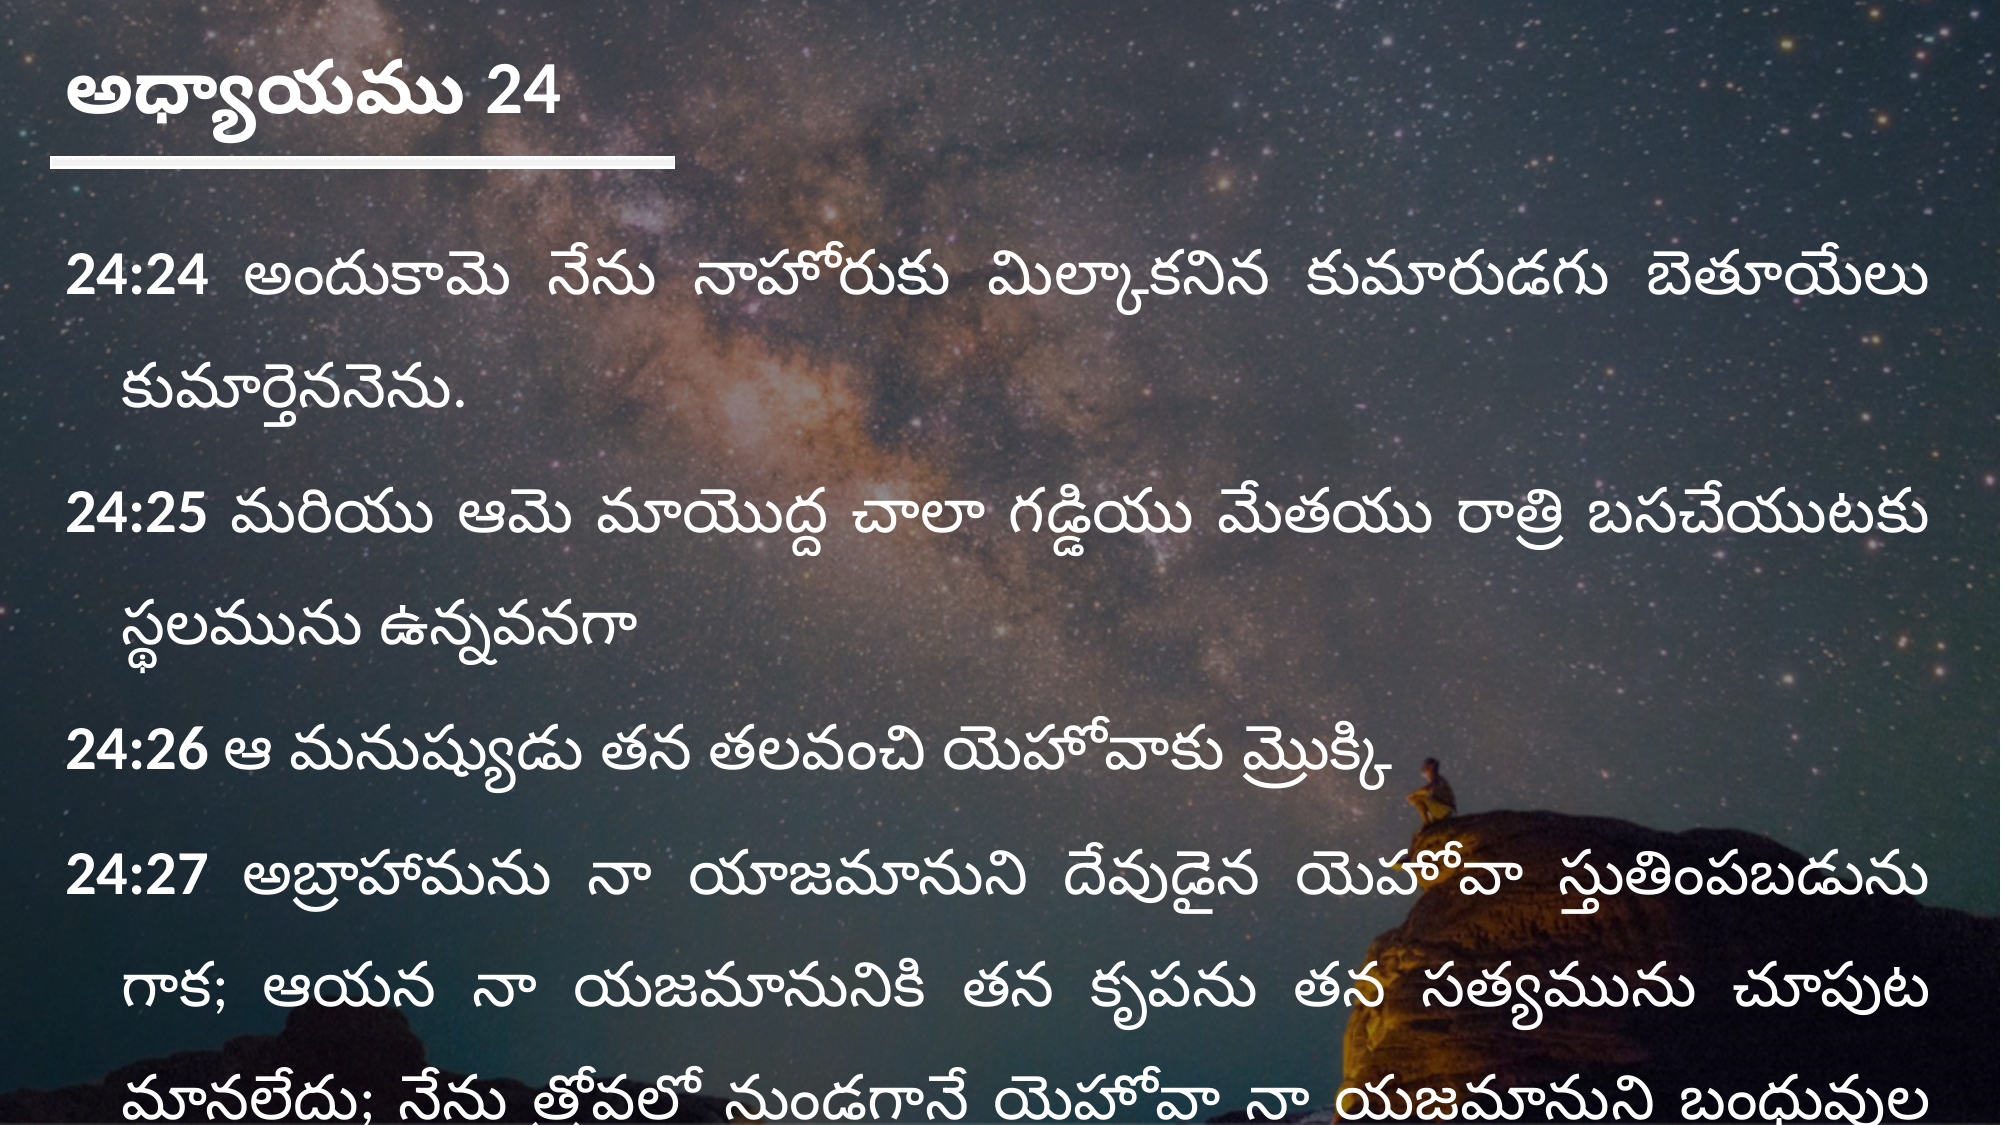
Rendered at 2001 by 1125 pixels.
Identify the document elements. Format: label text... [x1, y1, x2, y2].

title అధ్యాయము 24 [50, 0, 1925, 167]
picture [0, 0, 2000, 1125]
list 24:24 అందుకామె నేను నాహోరుకు మిల్కాకనిన కుమారుడగు బెతూయేలు కుమార్తెననెను. 24:25 మరియు ఆమె మాయొద్ద చాలా గడ్డియు మేతయు రాత్రి బసచేయుటకు స్థలమును ఉన్నవనగా 24:26 ఆ మనుష్యుడు తన తలవంచి యెహోవాకు మ్రొక్కి 24:27 అబ్రాహామను నా యాజమానుని దేవుడైన యెహోవా స్తుతింపబడును గాక; ఆయన నా యజమానునికి తన కృపను తన సత్యమును చూపుట మానలేదు; నేను త్రోవలో నుండగానే యెహోవా నా యజమానుని బంధువుల యింటికి నన్ను నడిపించెననెను [50, 187, 1946, 1063]
